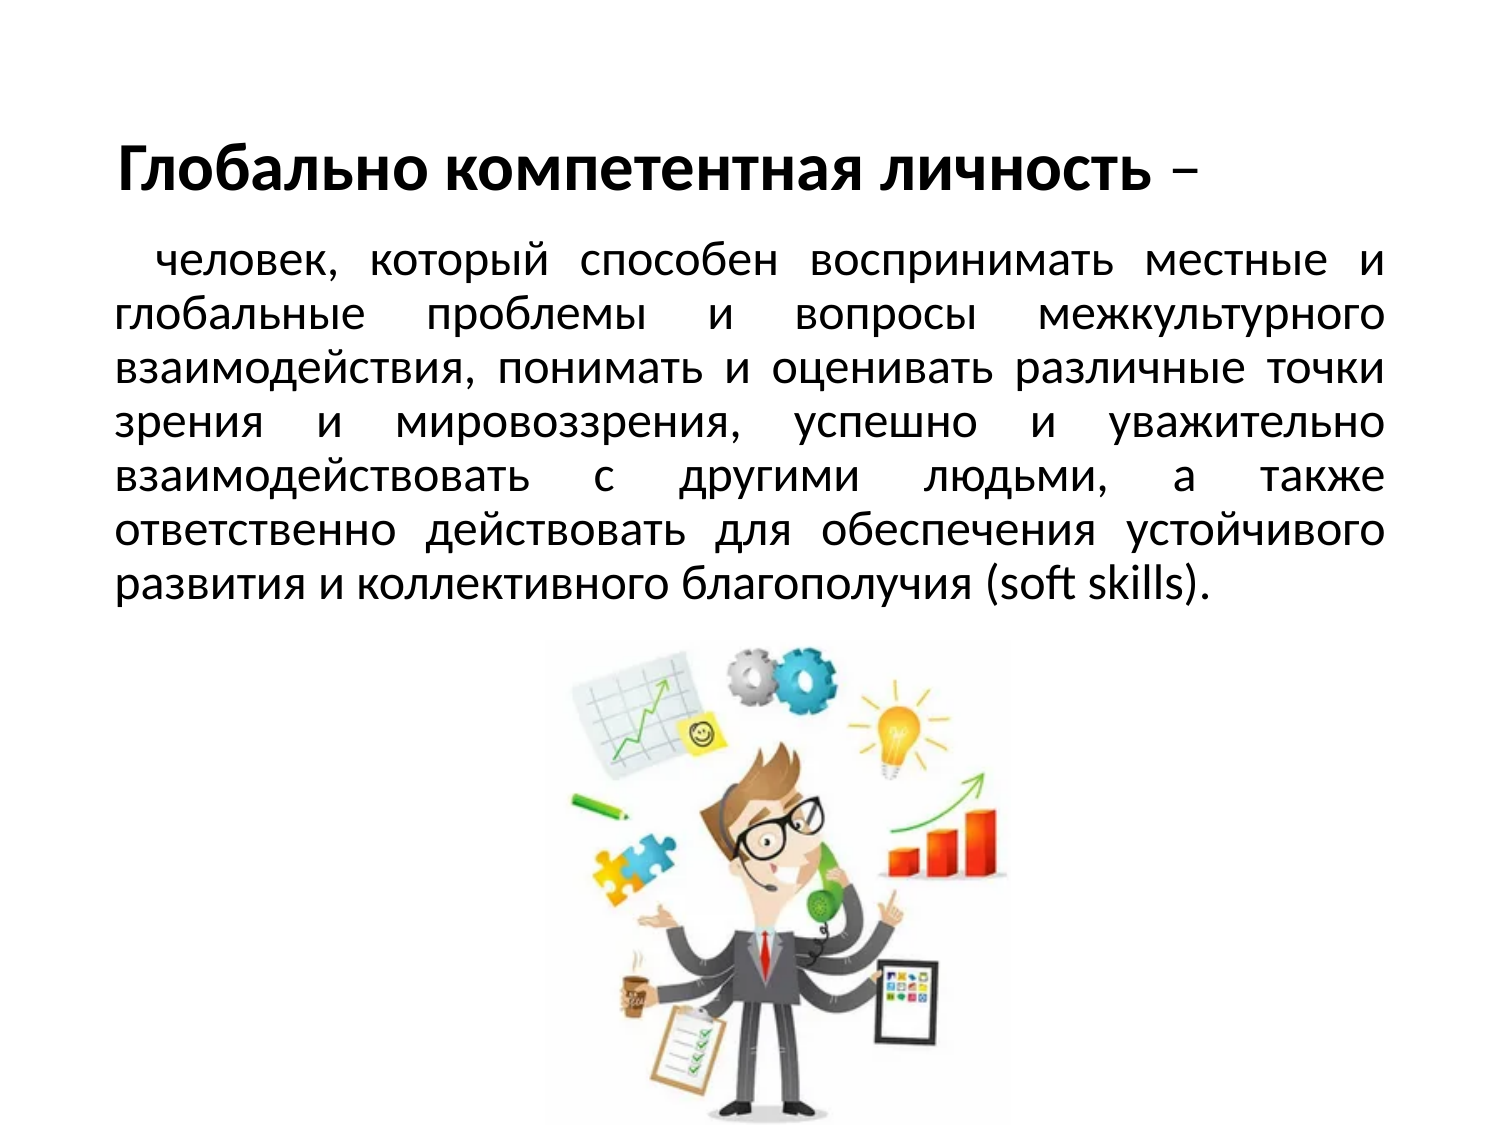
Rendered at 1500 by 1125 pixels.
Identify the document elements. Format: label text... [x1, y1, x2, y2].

list человек, который способен воспринимать местные и глобальные проблемы и вопросы межкультурного взаимодействия, понимать и оценивать различные точки зрения и мировоззрения, успешно и уважительно взаимодействовать с другими людьми, а также ответственно действовать для обеспечения устойчивого развития и коллективного благополучия (soft skills). [103, 227, 1397, 979]
picture [545, 640, 1011, 1125]
title Глобально компетентная личность – [103, 59, 1397, 227]
